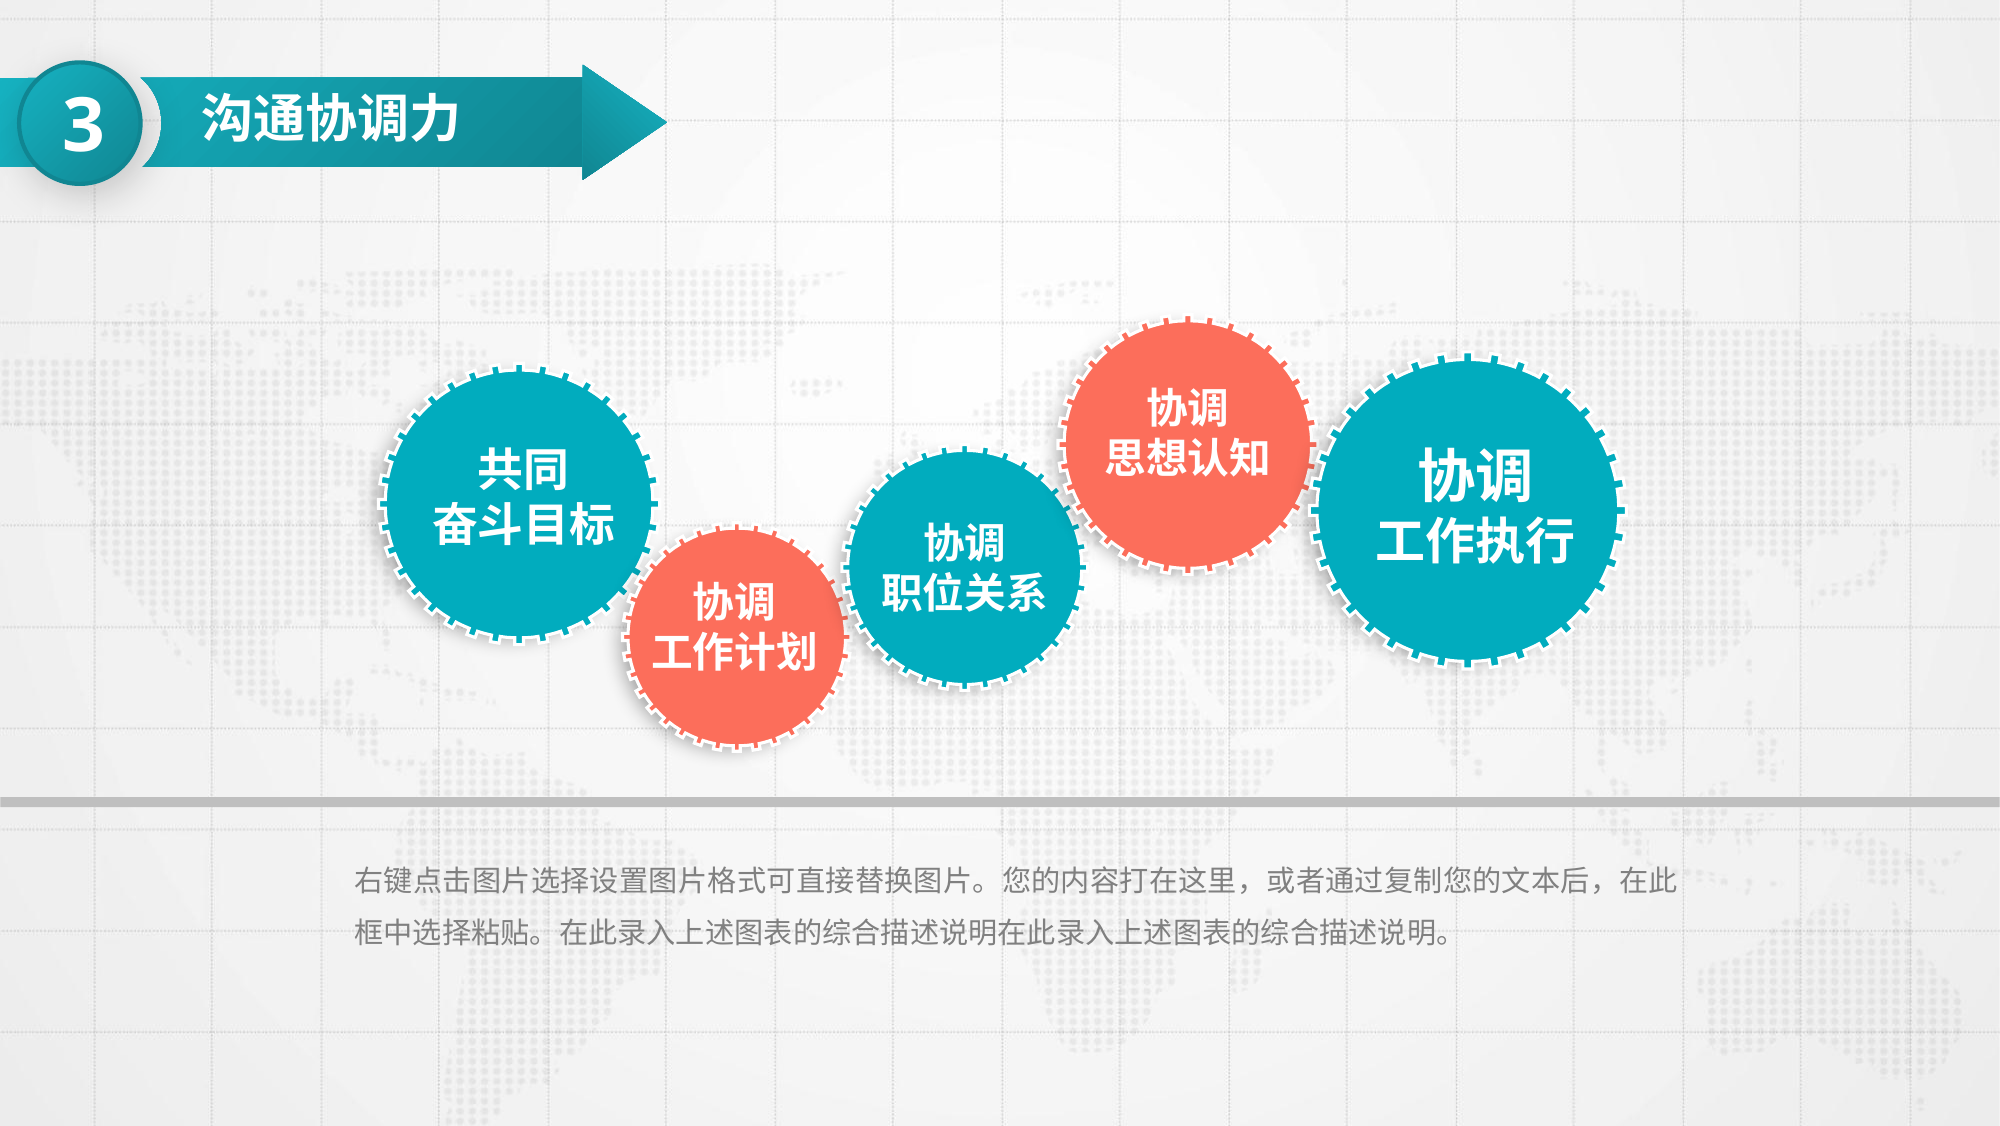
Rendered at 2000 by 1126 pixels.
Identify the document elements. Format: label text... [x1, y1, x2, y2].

text_box 协调 工作计划 [627, 568, 842, 684]
picture [0, 0, 2000, 796]
text_box [1308, 350, 1628, 671]
text_box [622, 651, 627, 662]
text_box [840, 519, 857, 616]
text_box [0, 64, 667, 180]
text_box 协调 思想认知 [1080, 374, 1296, 490]
text_box [0, 796, 2000, 808]
text_box [622, 612, 627, 623]
text_box 右键点击图片选择设置图片格式可直接替换图片。您的内容打在这里，或者通过复制您的文本后，在此框中选择粘贴。在此录入上述图表的综合描述说明在此录入上述图表的综合描述说明。 [339, 836, 1695, 957]
picture [0, 808, 2000, 1126]
text_box [855, 623, 1075, 692]
text_box [1056, 374, 1318, 576]
text_box [1072, 530, 1089, 617]
text_box [55, 180, 104, 185]
text_box [842, 670, 847, 681]
text_box [377, 362, 661, 646]
text_box 协调 职位关系 [857, 509, 1072, 625]
text_box [634, 684, 839, 753]
text_box [621, 632, 627, 642]
text_box 协调 工作执行 [1358, 431, 1594, 577]
text_box 共同 奋斗目标 [416, 432, 631, 558]
text_box [1084, 313, 1292, 374]
text_box [842, 632, 852, 669]
text_box [645, 521, 829, 568]
text_box [855, 443, 1059, 511]
